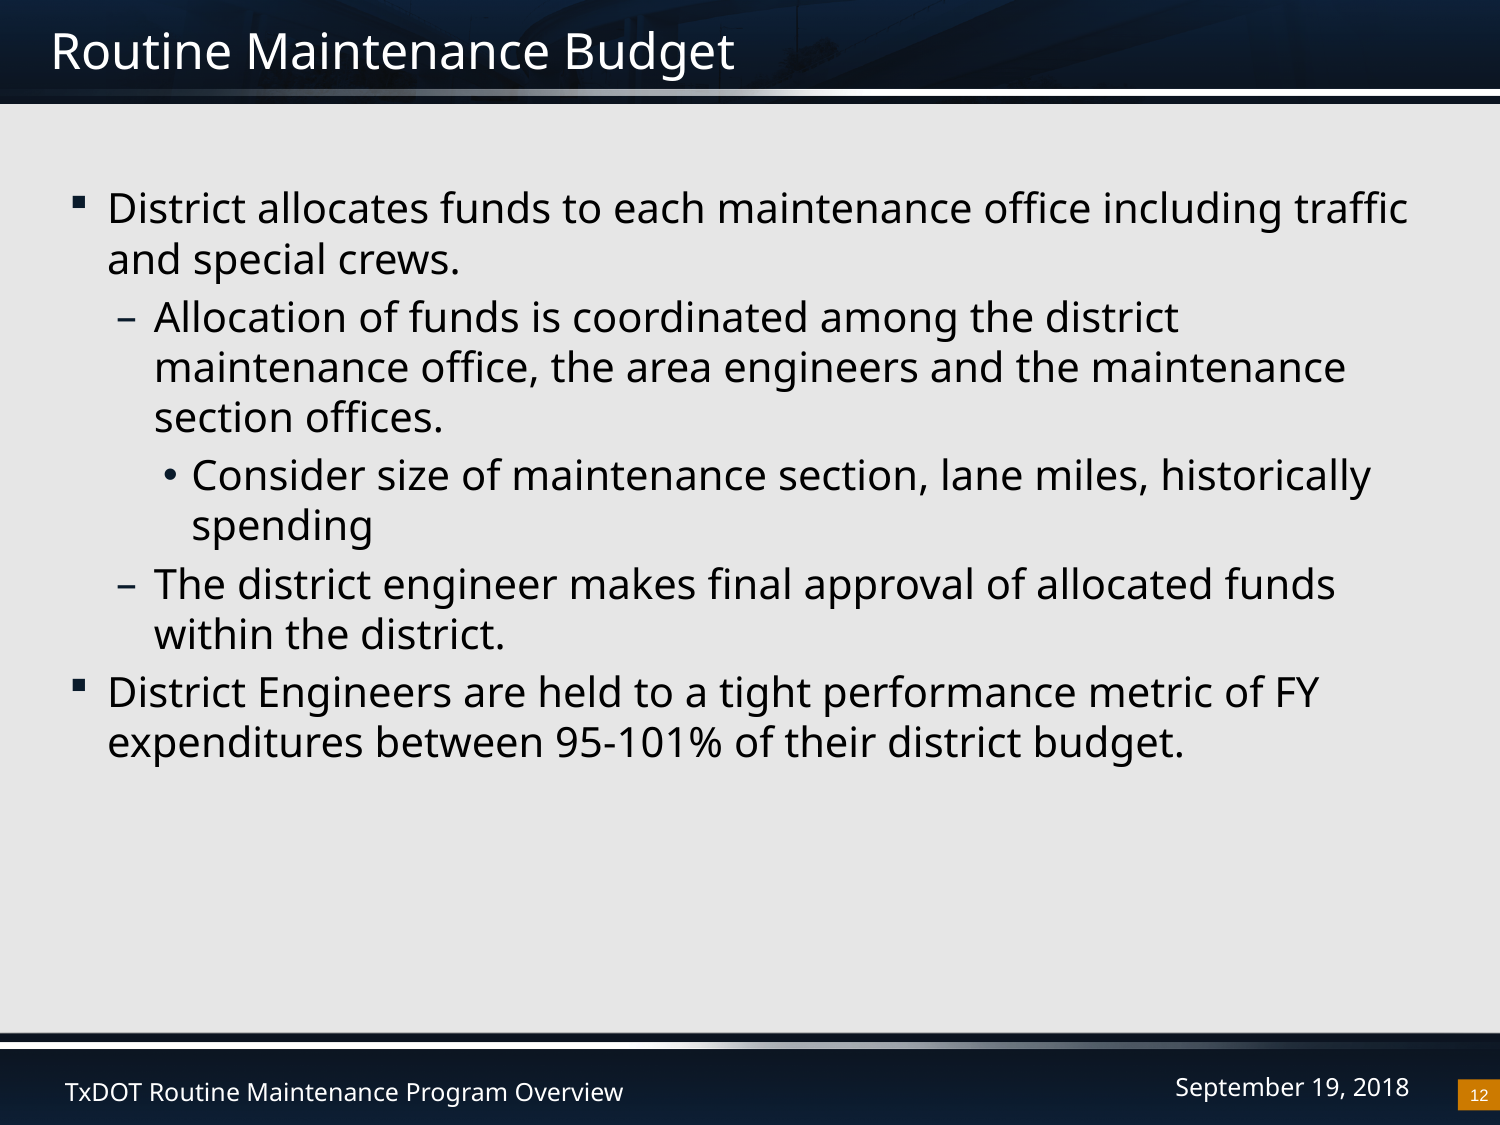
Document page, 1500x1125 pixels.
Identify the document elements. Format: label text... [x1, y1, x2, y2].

text_box District allocates funds to each maintenance office including traffic and special crews. Allocation of funds is coordinated among the district maintenance office, the area engineers and the maintenance section offices. Consider size of maintenance section, lane miles, historically spending The district engineer makes final approval of allocated funds within the district. District Engineers are held to a tight performance metric of FY expenditures between 95-101% of their district budget. [54, 174, 1446, 1025]
picture [0, 0, 1500, 104]
title Routine Maintenance Budget [50, 12, 1421, 89]
slide_number 12 [1454, 1079, 1489, 1110]
picture [0, 1032, 1500, 1125]
